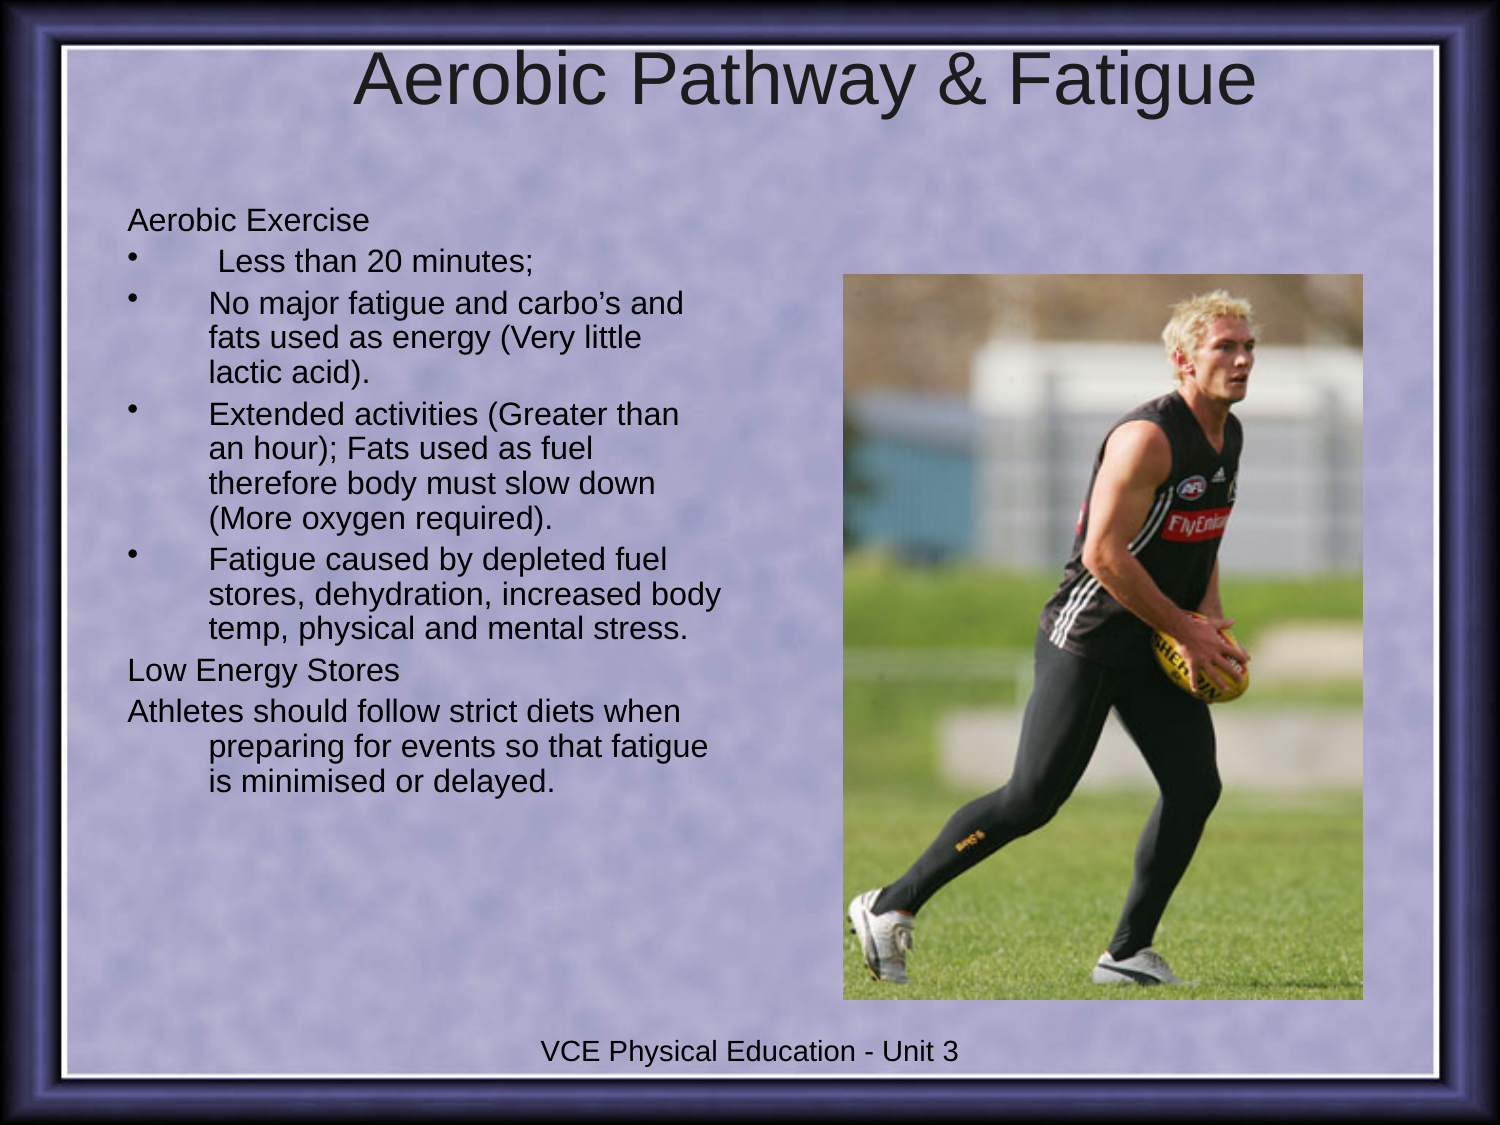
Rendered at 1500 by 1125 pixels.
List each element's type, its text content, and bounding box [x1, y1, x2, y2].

footer VCE Physical Education - Unit 3 [512, 1024, 988, 1103]
title Aerobic Pathway & Fatigue [149, 0, 1463, 151]
list Aerobic Exercise Less than 20 minutes; No major fatigue and carbo’s and fats used as energy (Very little lactic acid). Extended activities (Greater than an hour); Fats used as fuel therefore body must slow down (More oxygen required). Fatigue caused by depleted fuel stores, dehydration, increased body temp, physical and mental stress. Low Energy Stores Athletes should follow strict diets when preparing for events so that fatigue is minimised or delayed. [111, 196, 738, 935]
picture [0, 0, 1500, 1125]
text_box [843, 274, 1363, 1001]
